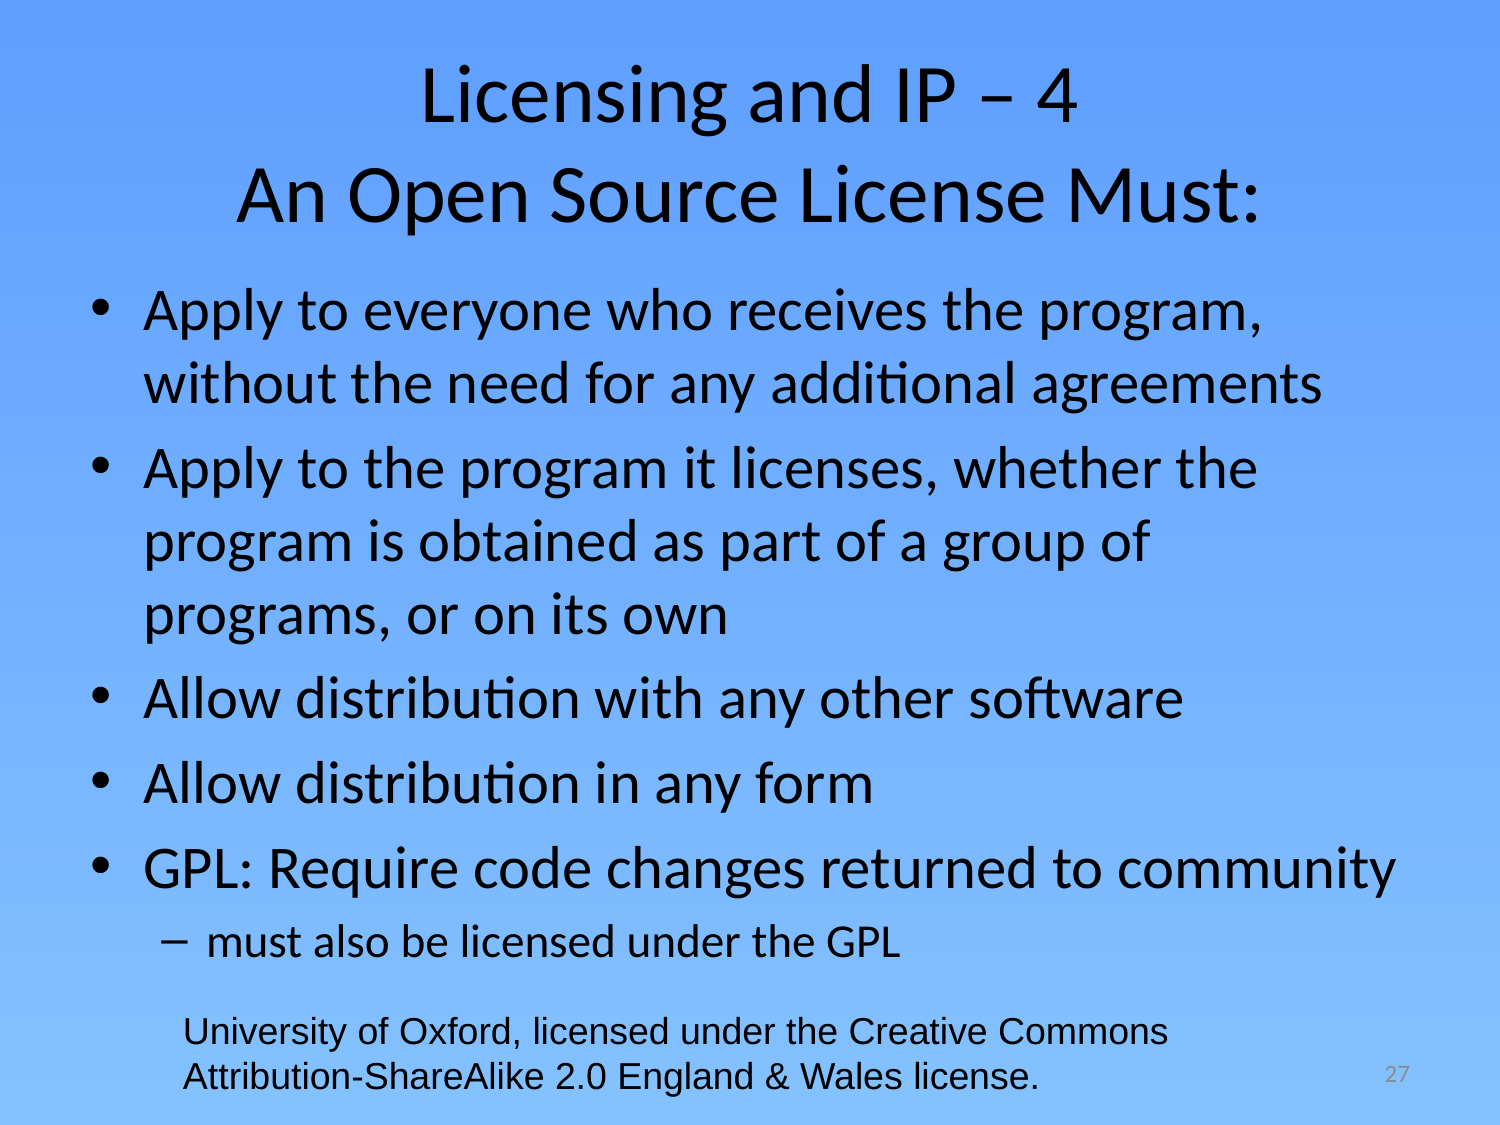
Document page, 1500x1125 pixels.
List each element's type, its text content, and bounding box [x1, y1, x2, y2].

list Apply to everyone who receives the program, without the need for any additional agreements Apply to the program it licenses, whether the program is obtained as part of a group of programs, or on its own Allow distribution with any other software Allow distribution in any form GPL: Require code changes returned to community must also be licensed under the GPL [74, 262, 1426, 1006]
slide_number 27 [1195, 1042, 1425, 1103]
text_box University of Oxford, licensed under the Creative Commons Attribution-ShareAlike 2.0 England & Wales license. [168, 999, 1195, 1105]
title Licensing and IP – 4 An Open Source License Must: [74, 44, 1426, 233]
